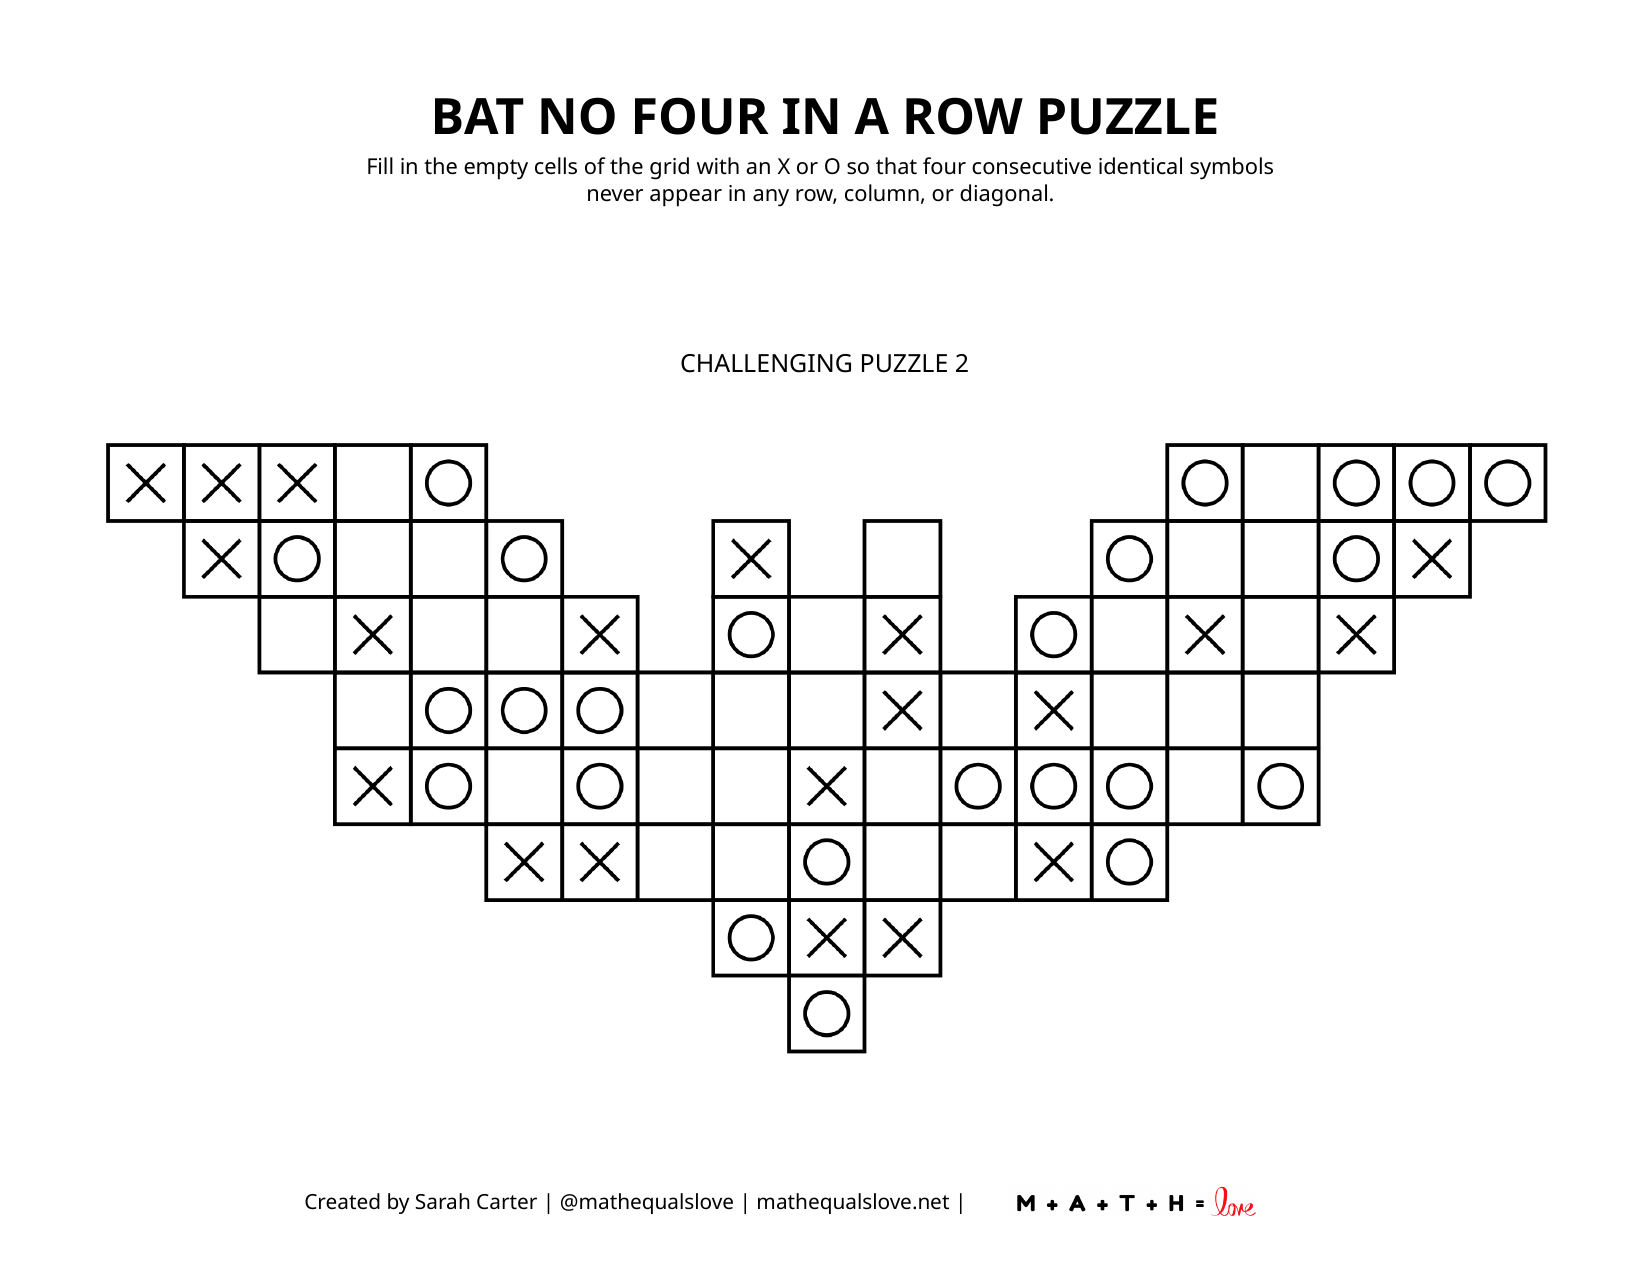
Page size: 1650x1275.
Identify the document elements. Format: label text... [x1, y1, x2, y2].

picture [1007, 1184, 1262, 1220]
text_box Fill in the empty cells of the grid with an X or O so that four consecutive identical symbols never appear in any row, column, or diagonal. [331, 145, 1317, 213]
text_box BAT NO FOUR IN A ROW PUZZLE [383, 77, 1267, 145]
text_box Created by Sarah Carter | @mathequalslove | mathequalslove.net | [289, 1181, 1119, 1221]
picture [103, 441, 1549, 1055]
text_box CHALLENGING PUZZLE 2 [187, 347, 1463, 399]
